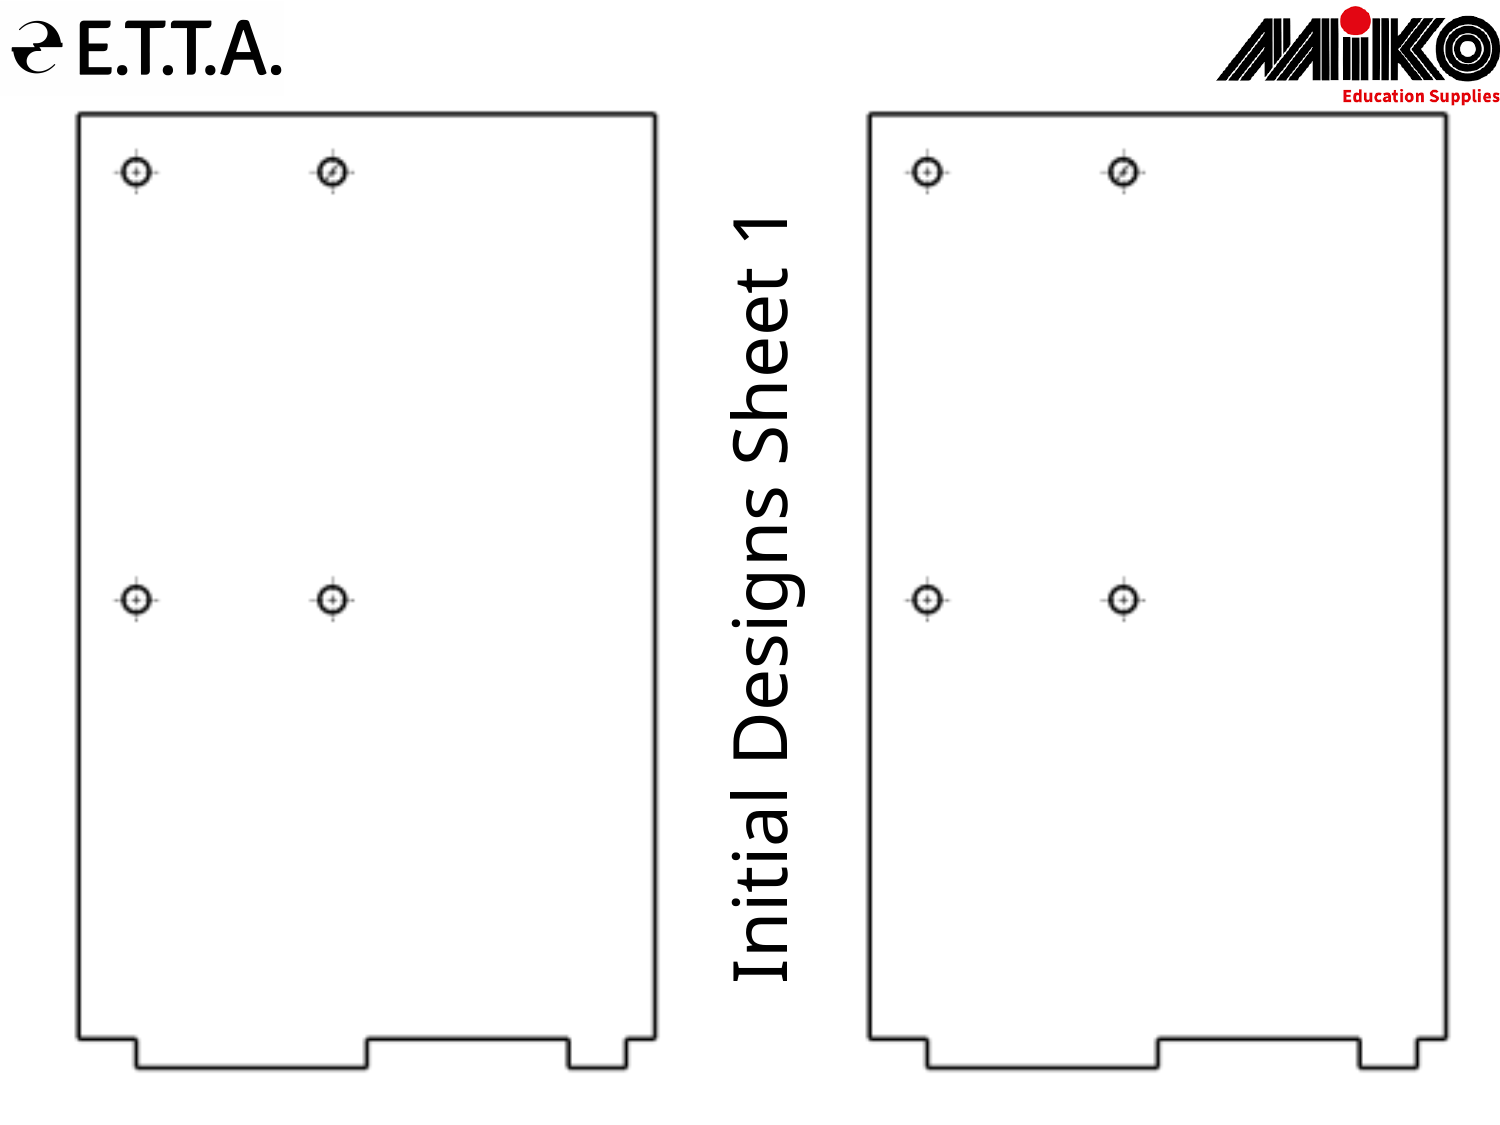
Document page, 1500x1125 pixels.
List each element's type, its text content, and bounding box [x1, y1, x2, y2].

picture [861, 6, 1500, 1078]
picture [70, 101, 663, 1078]
picture [0, 1, 284, 96]
text_box Initial Designs Sheet 1 [705, 102, 811, 999]
